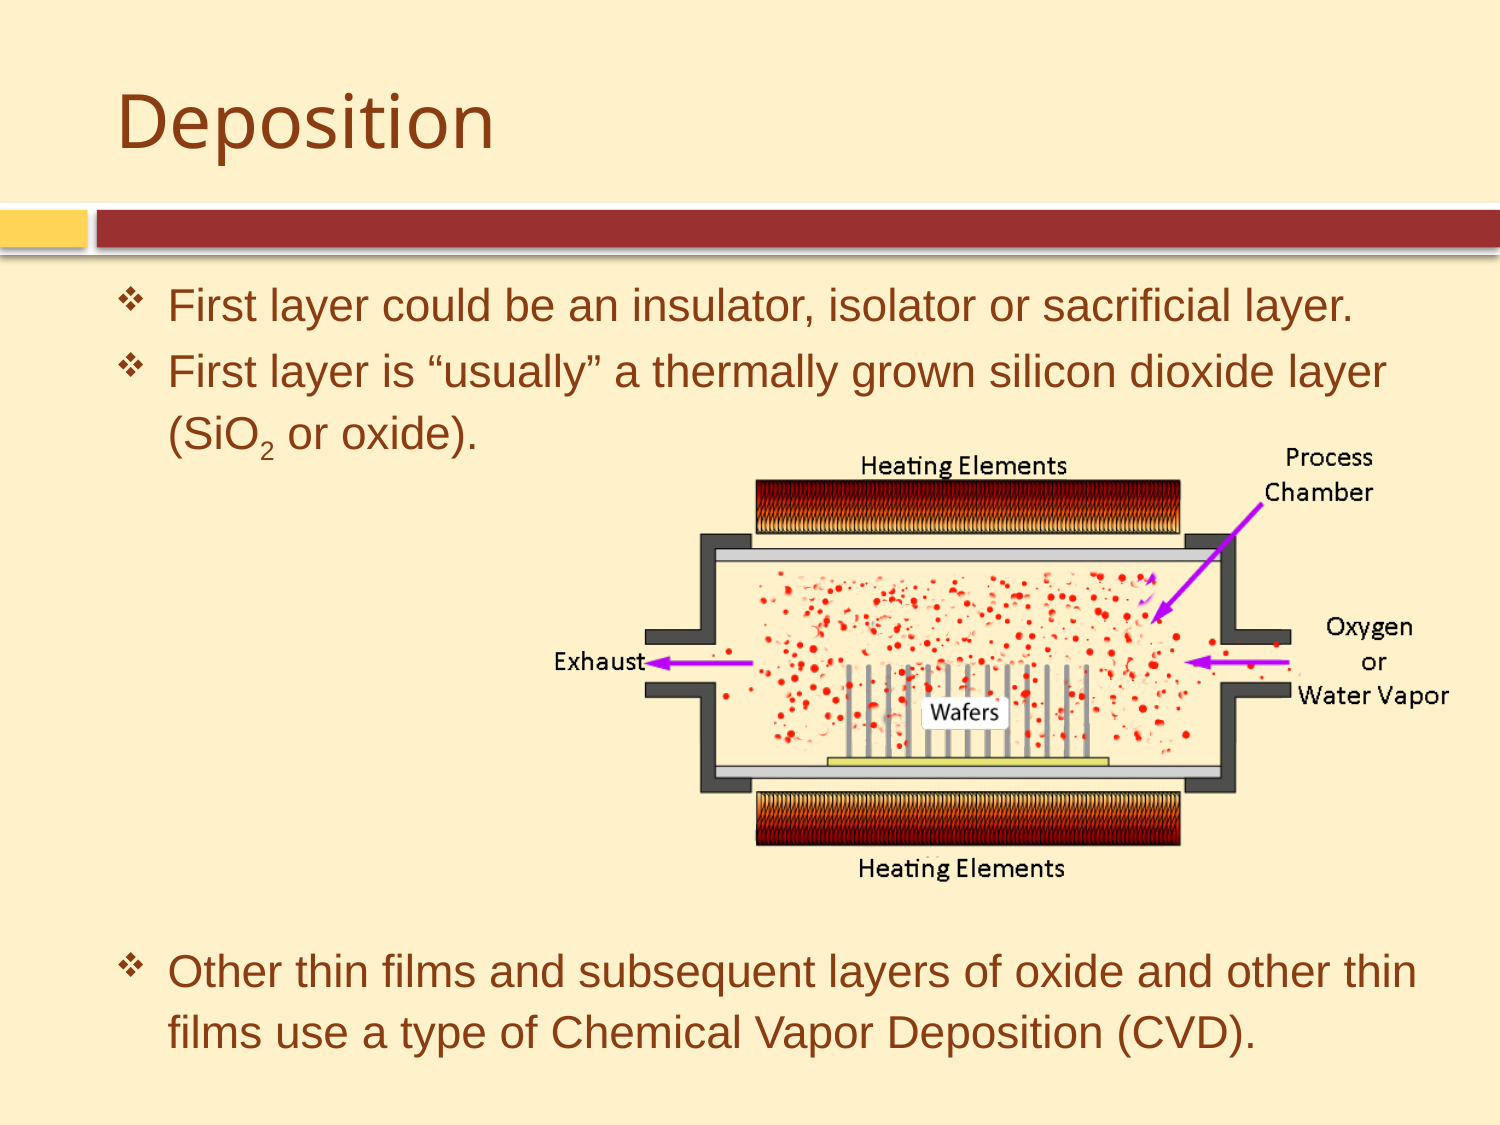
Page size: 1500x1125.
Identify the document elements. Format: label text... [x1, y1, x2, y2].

list First layer could be an insulator, isolator or sacrificial layer. First layer is “usually” a thermally grown silicon dioxide layer (SiO2 or oxide). Other thin films and subsequent layers of oxide and other thin films use a type of Chemical Vapor Deposition (CVD). [100, 262, 1471, 1071]
title Deposition [100, 37, 1438, 200]
picture [546, 414, 1453, 912]
